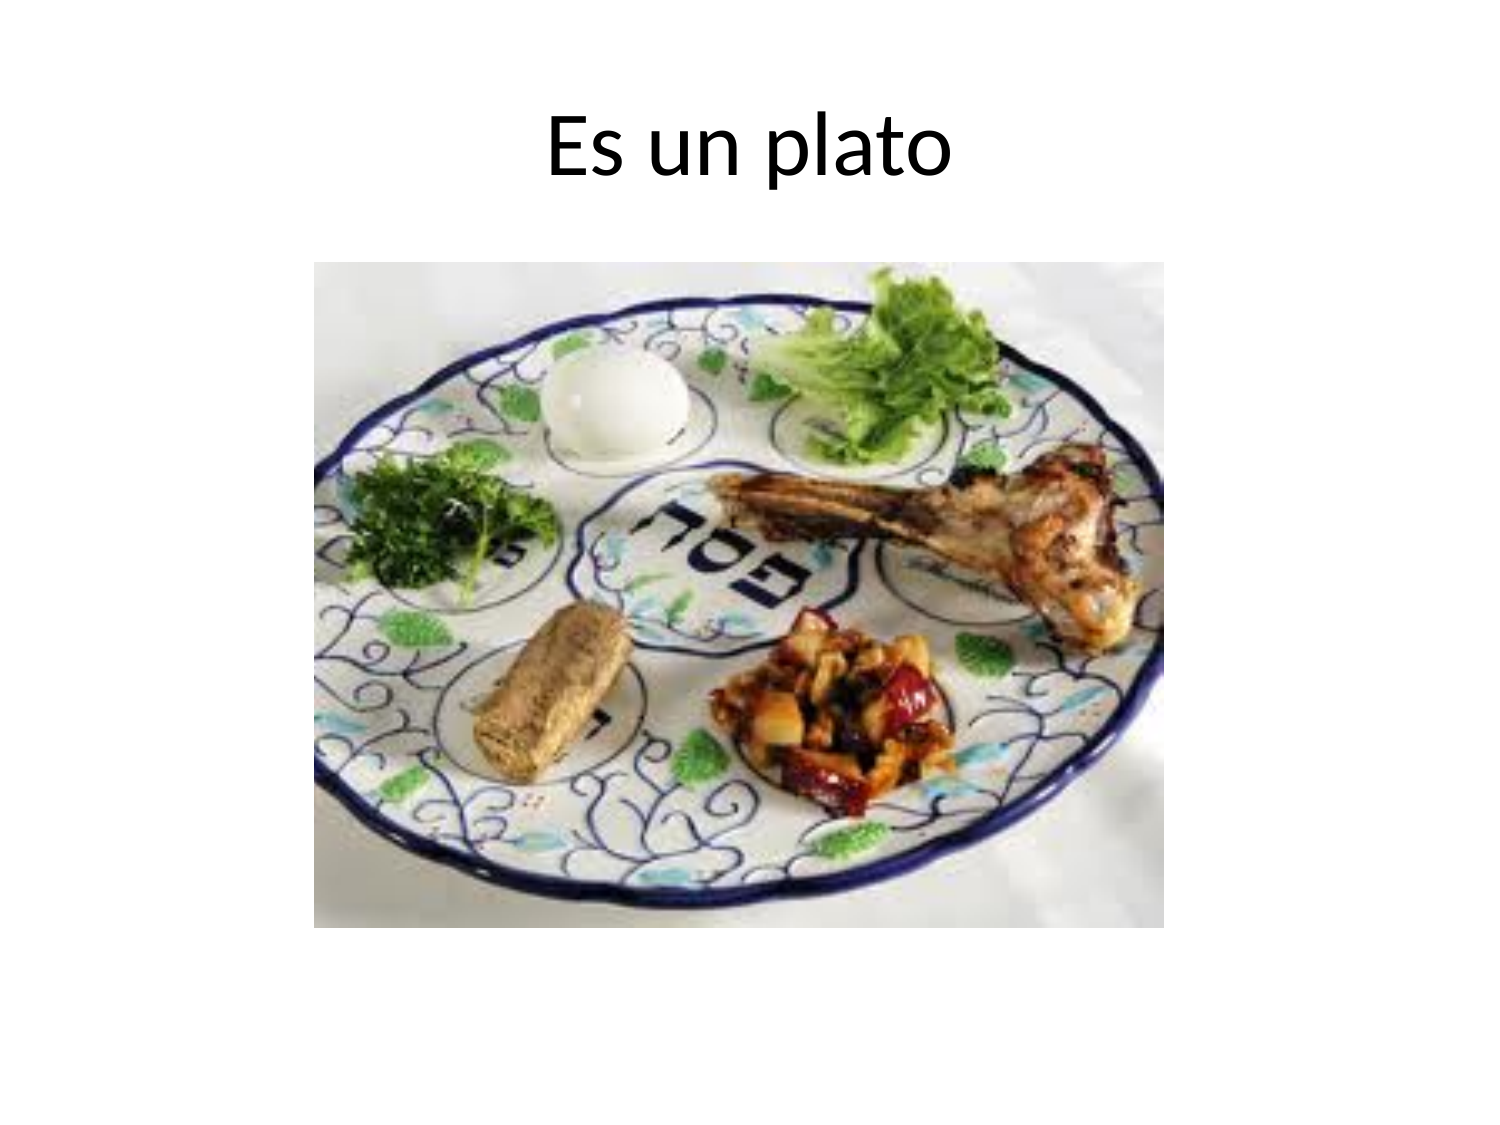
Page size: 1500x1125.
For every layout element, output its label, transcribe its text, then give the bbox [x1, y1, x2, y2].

picture [314, 262, 1164, 928]
title Es un plato [75, 45, 1425, 233]
